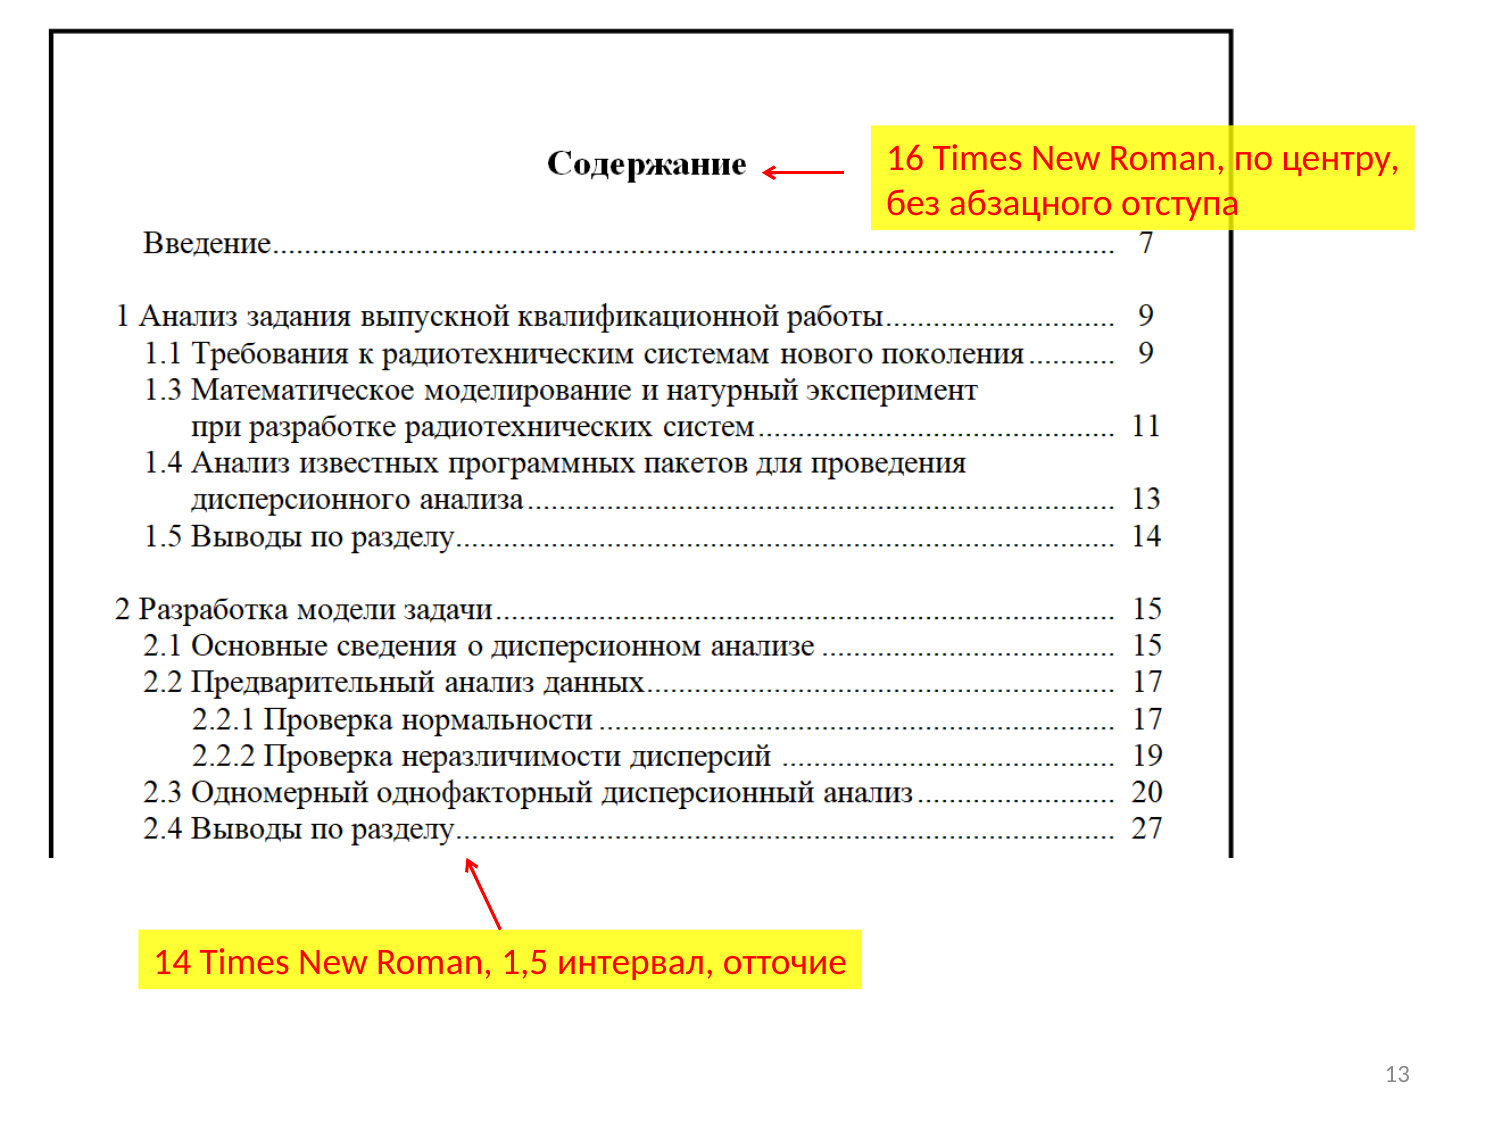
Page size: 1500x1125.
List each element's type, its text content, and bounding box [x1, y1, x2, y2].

text_box 14 Times New Romаn, 1,5 интервал, отточие [138, 929, 863, 990]
text_box 16 Times New Romаn, по центру, без абзацного отступа [1256, 125, 1415, 231]
slide_number 13 [1074, 1042, 1425, 1103]
picture [40, 18, 1252, 858]
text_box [466, 857, 501, 930]
